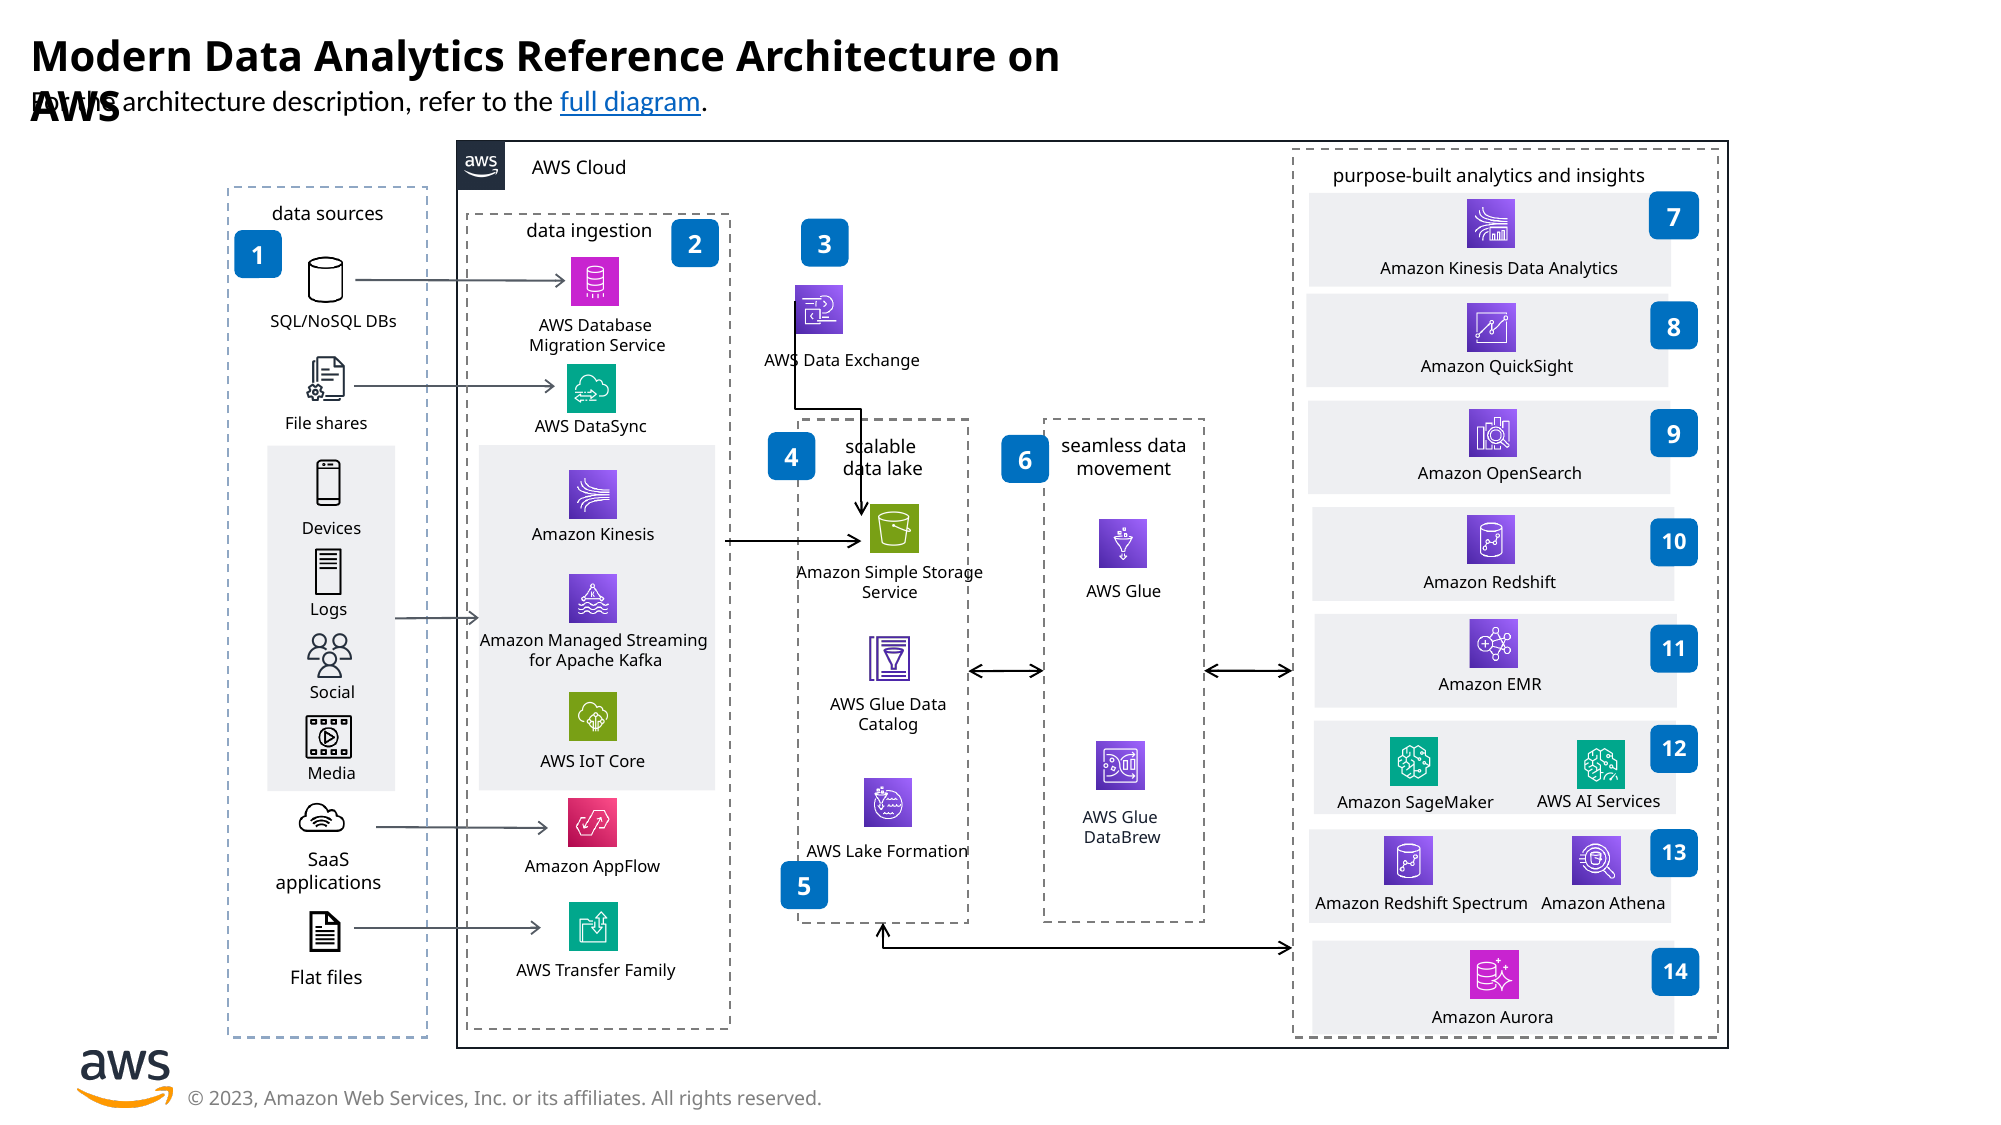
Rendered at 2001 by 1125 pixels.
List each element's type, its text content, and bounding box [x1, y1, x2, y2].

picture [76, 1050, 173, 1108]
text_box © 2023, Amazon Web Services, Inc. or its affiliates. All rights reserved. [187, 1085, 850, 1110]
text_box For the architecture description, refer to the full diagram. [16, 75, 815, 125]
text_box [228, 140, 1728, 1048]
text_box Modern Data Analytics Reference Architecture on AWS [15, 22, 1146, 137]
